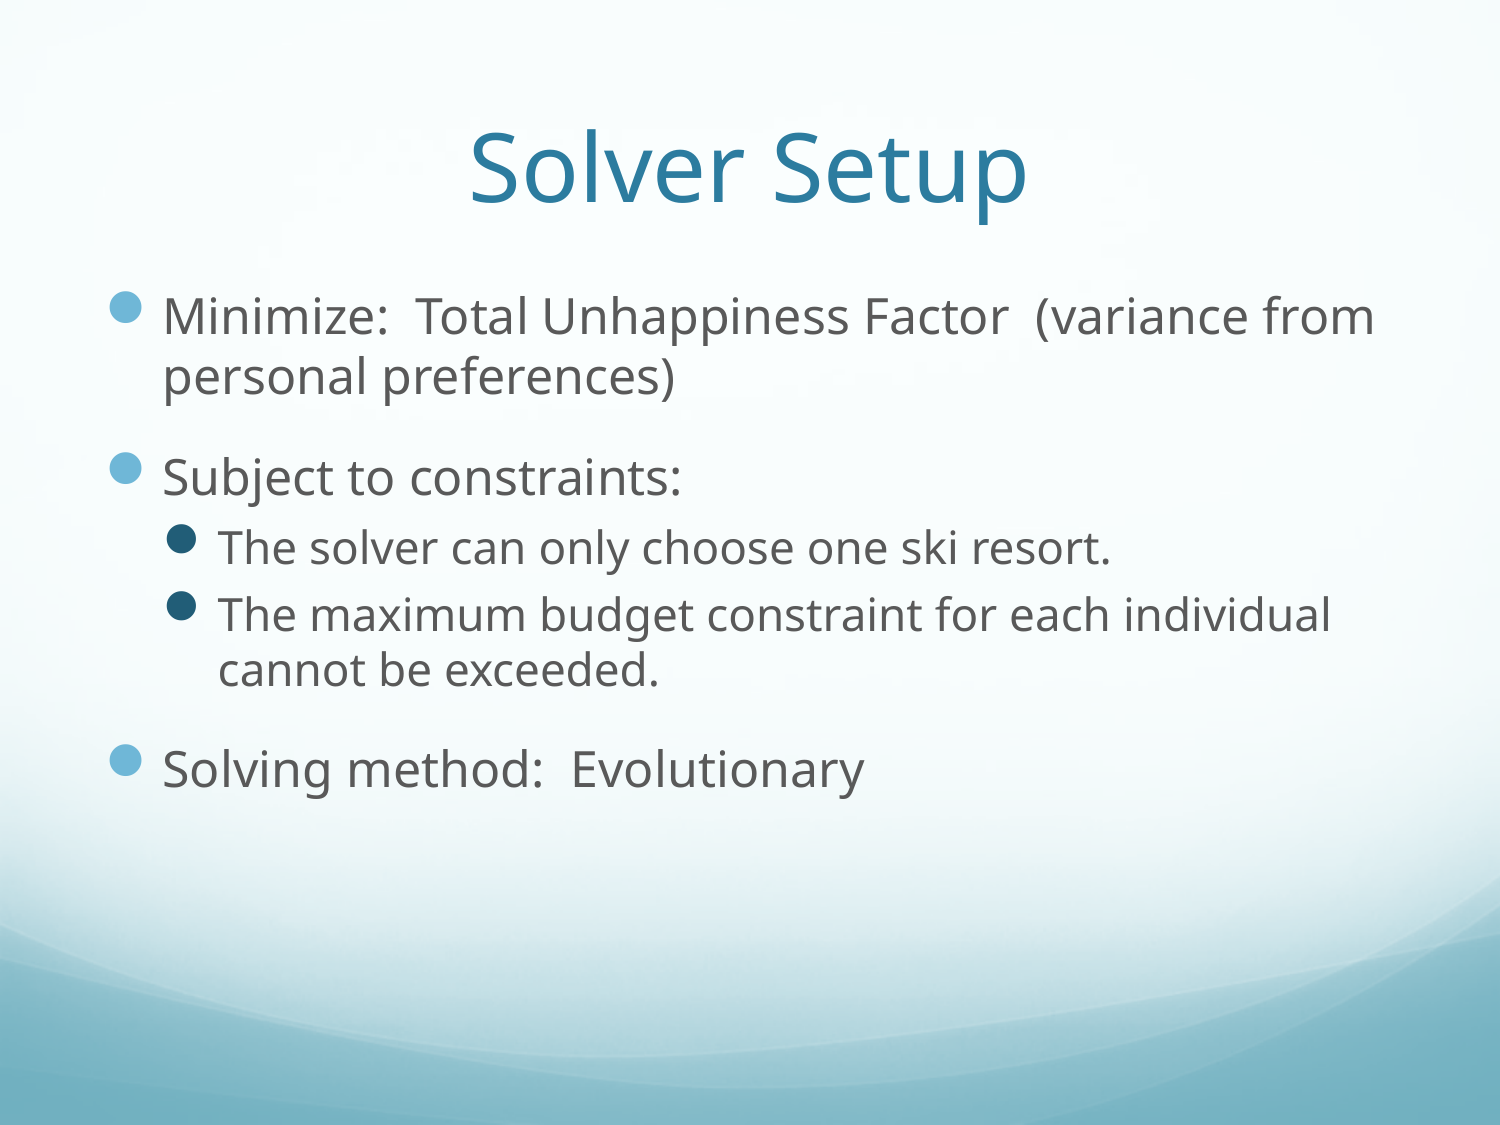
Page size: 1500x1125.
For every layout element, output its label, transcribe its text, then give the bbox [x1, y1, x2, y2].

title Solver Setup [90, 9, 1410, 230]
list Minimize: Total Unhappiness Factor (variance from personal preferences) Subject to constraints: The solver can only choose one ski resort. The maximum budget constraint for each individual cannot be exceeded. Solving method: Evolutionary [90, 276, 1410, 989]
